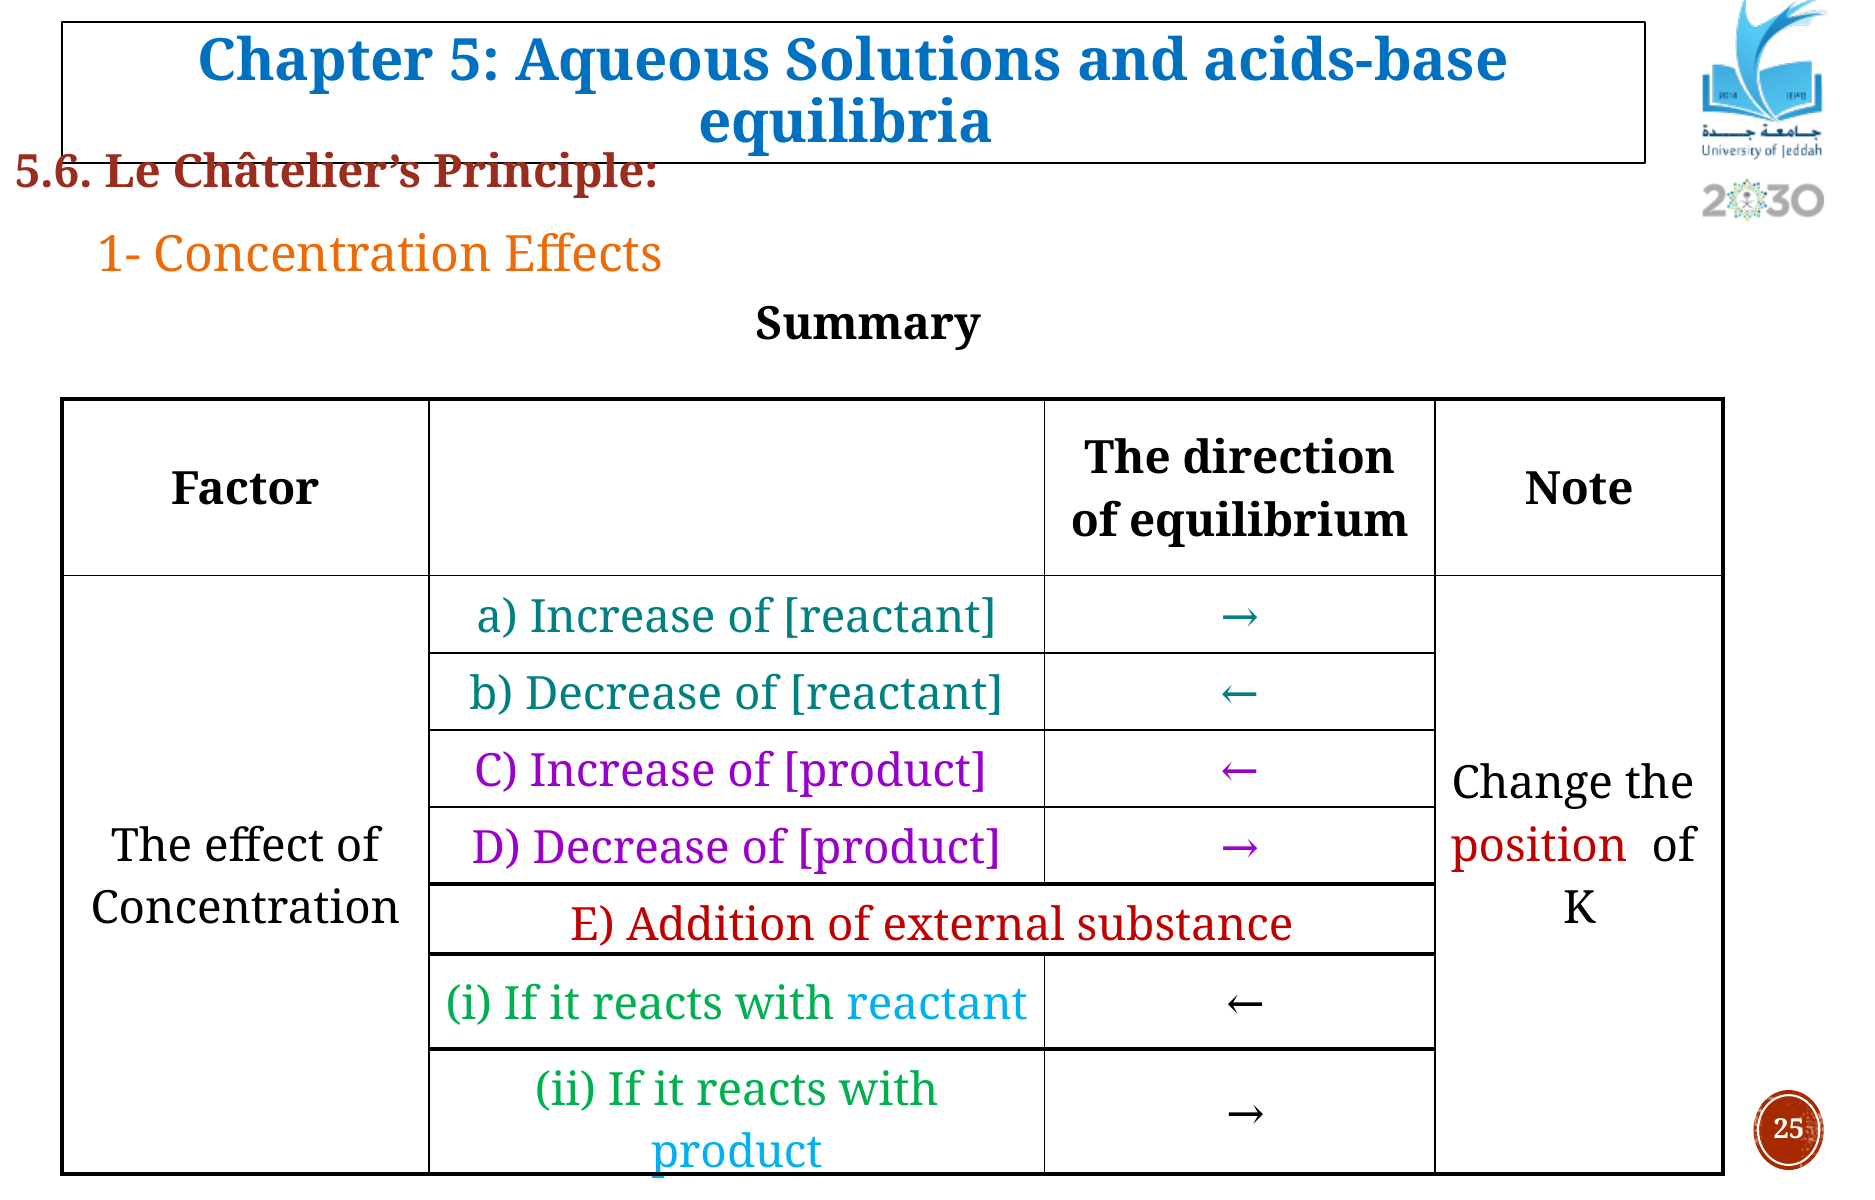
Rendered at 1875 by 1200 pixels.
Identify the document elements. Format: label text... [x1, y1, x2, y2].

text_box Chapter 5: Aqueous Solutions and acids-base equilibria [61, 21, 1646, 164]
table_cell C) Increase of [product] [430, 731, 1044, 806]
text_box 5.6. Le Châtelier’s Principle: [0, 134, 1435, 205]
table_cell ← [1045, 731, 1434, 806]
table_header Factor [64, 401, 428, 575]
table_header Note [1436, 401, 1721, 575]
table_header The direction of equilibrium [1045, 401, 1434, 575]
table_cell b) Decrease of [reactant] [430, 654, 1044, 729]
picture [1681, 0, 1846, 227]
table_cell D) Decrease of [product] [430, 808, 1044, 882]
slide_number 25 [1739, 1097, 1838, 1162]
table_cell → [1045, 1051, 1434, 1172]
table_cell → [1045, 808, 1434, 882]
table_cell (ii) If it reacts with product [430, 1051, 1044, 1172]
text_box Summary [271, 286, 1465, 356]
table_cell a) Increase of [reactant] [430, 576, 1044, 652]
table_cell ← [1045, 654, 1434, 729]
text_box 1- Concentration Effects [17, 221, 1618, 290]
table_cell (i) If it reacts with reactant [430, 956, 1044, 1047]
table_cell The effect of Concentration [64, 576, 428, 1172]
table_cell → [1045, 576, 1434, 652]
table_cell E) Addition of external substance [430, 886, 1434, 952]
table_cell ← [1045, 956, 1434, 1047]
table_header [430, 401, 1044, 575]
table_cell Change the position of K [1436, 576, 1721, 1172]
